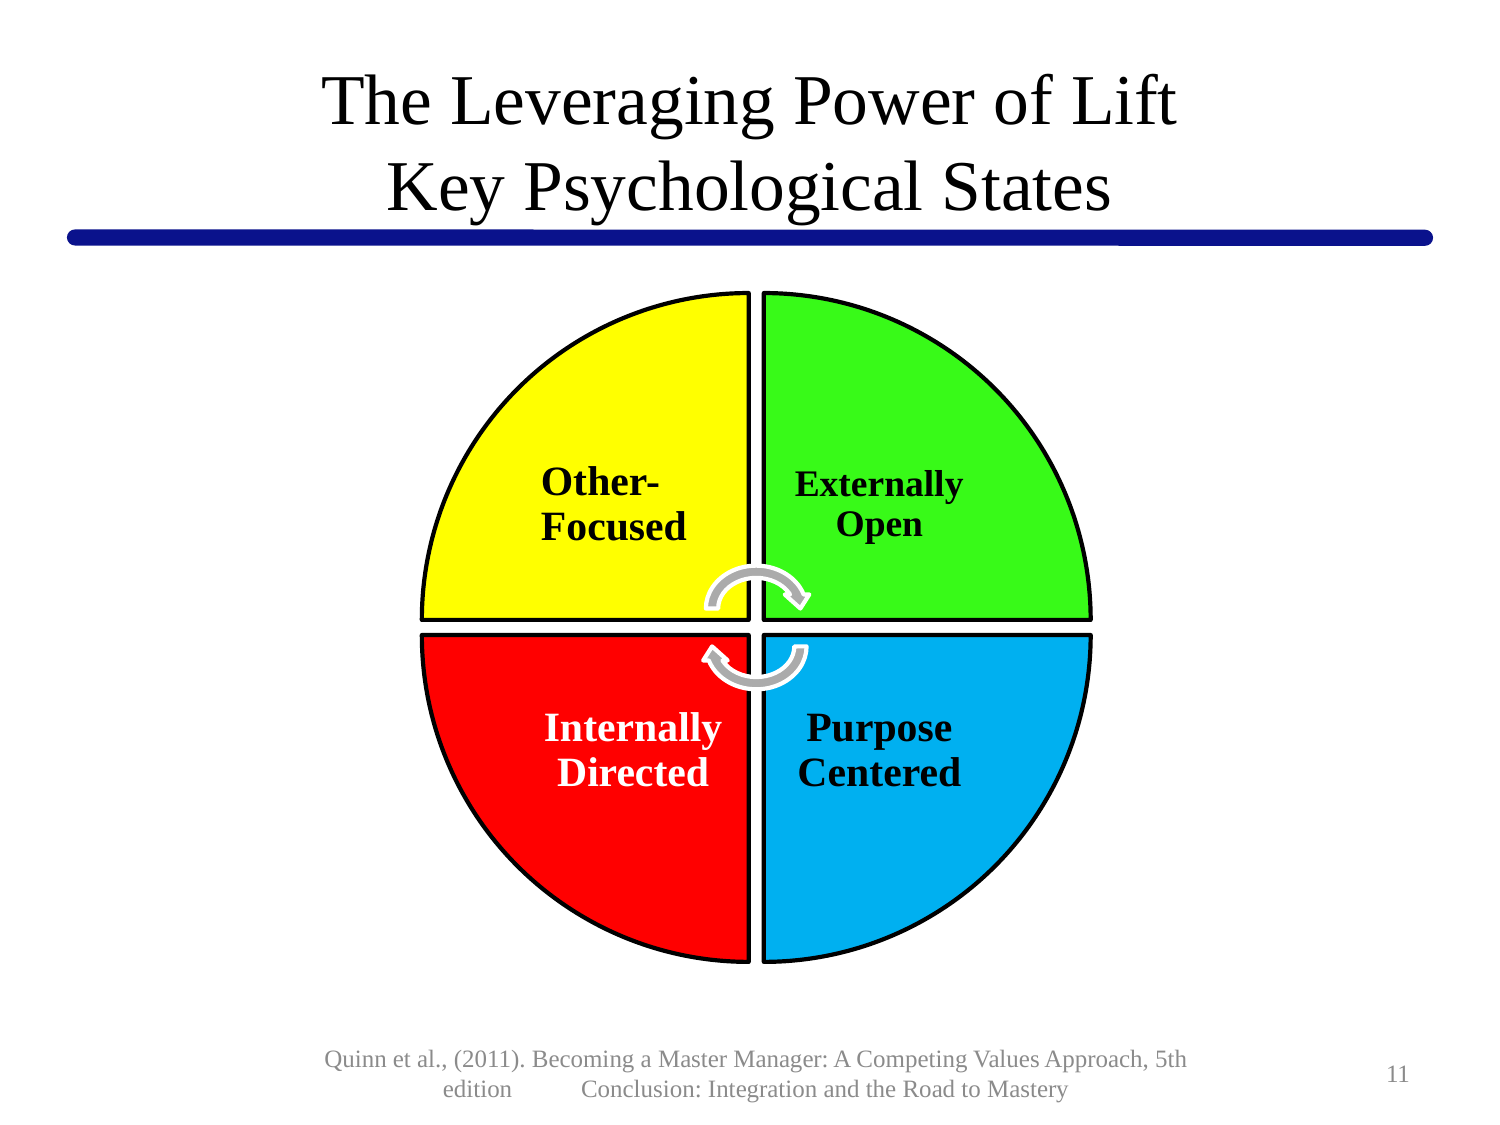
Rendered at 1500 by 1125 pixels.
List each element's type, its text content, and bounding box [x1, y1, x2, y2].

slide_number 11 [1074, 1042, 1425, 1103]
title The Leveraging Power of Lift Key Psychological States [75, 45, 1425, 233]
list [74, 249, 1438, 1006]
footer Quinn et al., (2011). Becoming a Master Manager: A Competing Values Approach, 5th edition Conclusion: Integration and the Road to Mastery [287, 1042, 1074, 1103]
